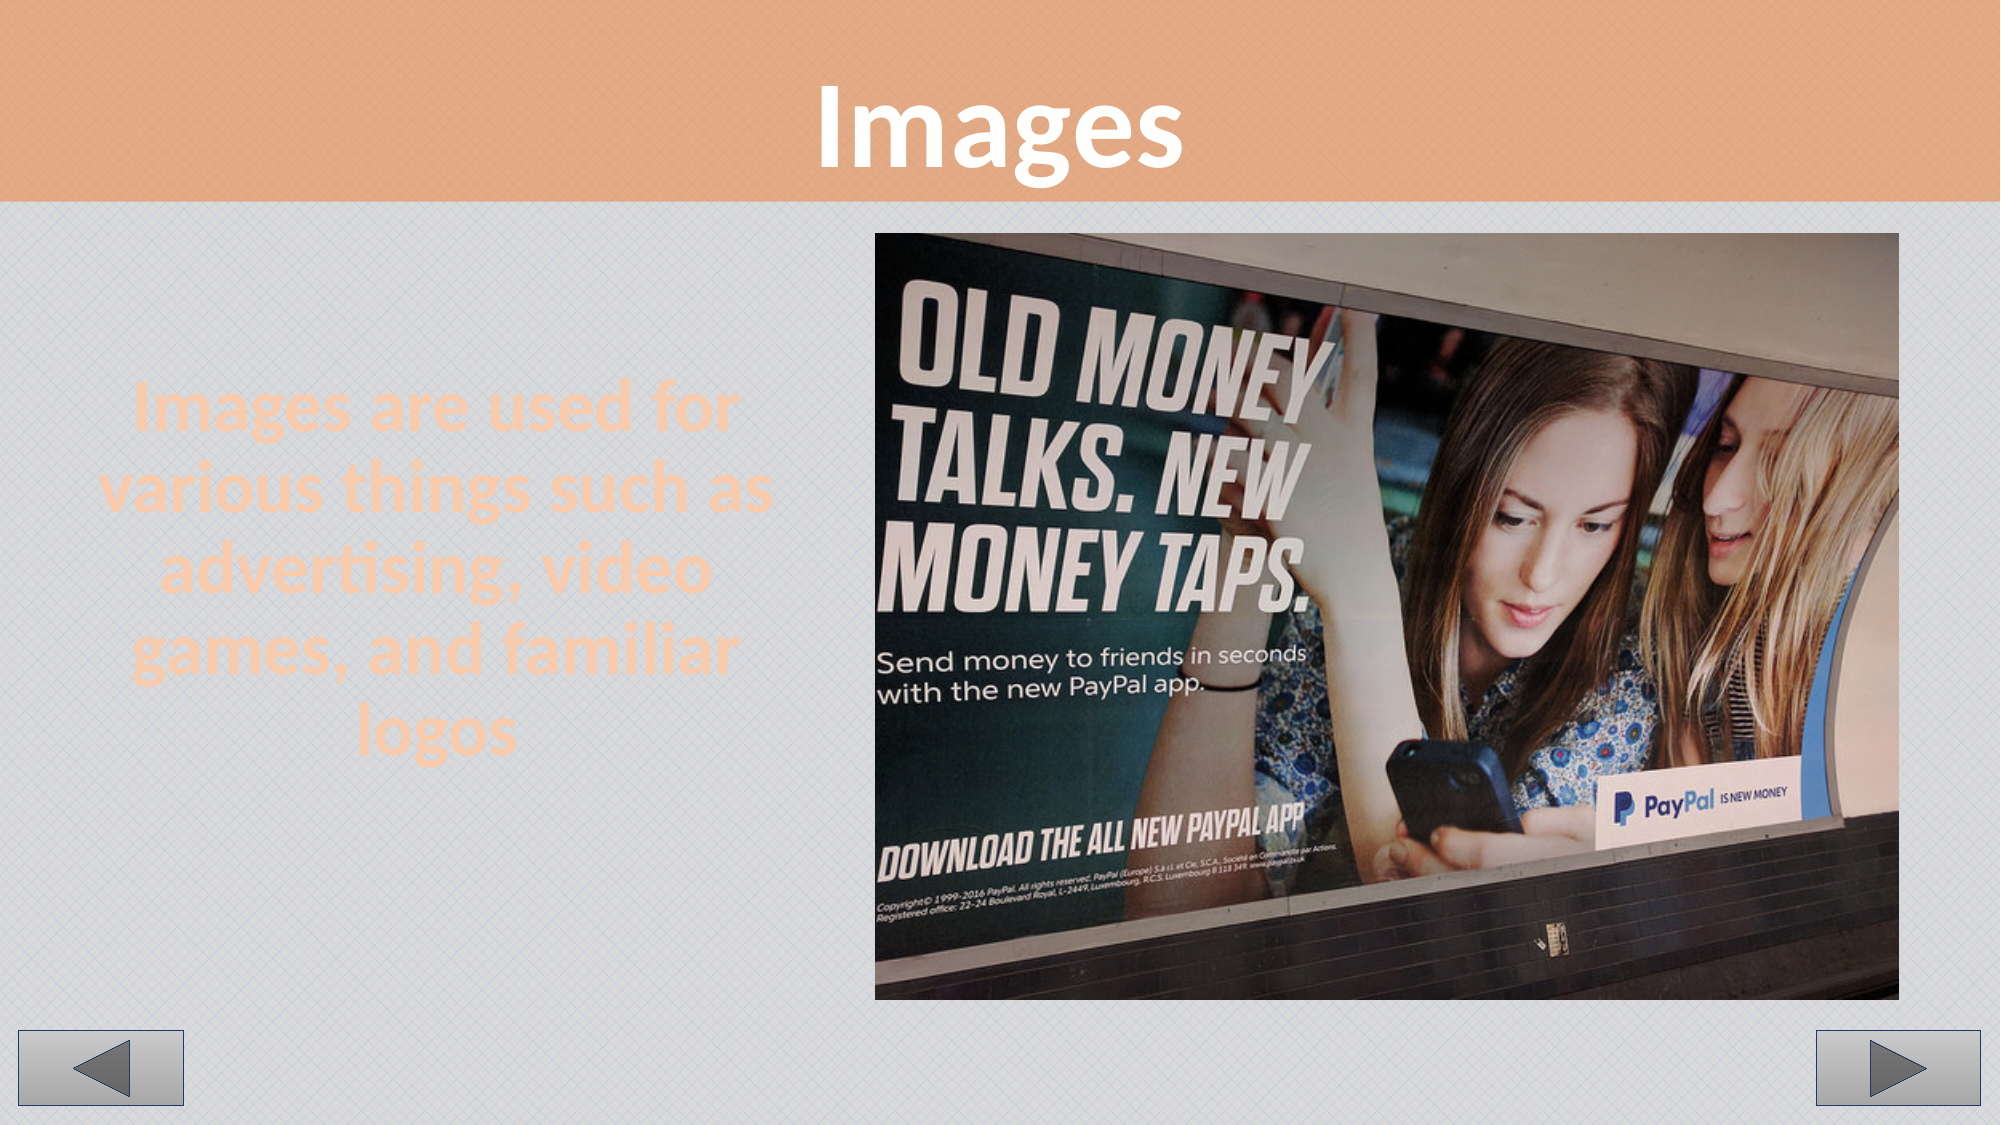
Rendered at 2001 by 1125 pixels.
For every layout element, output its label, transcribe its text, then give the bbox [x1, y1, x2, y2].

text_box [18, 1030, 184, 1106]
subtitle Images are used for various things such as advertising, video games, and familiar logos [70, 359, 804, 1125]
text_box Images [0, 0, 2000, 202]
text_box [1816, 1030, 1981, 1106]
picture [875, 233, 1899, 1000]
